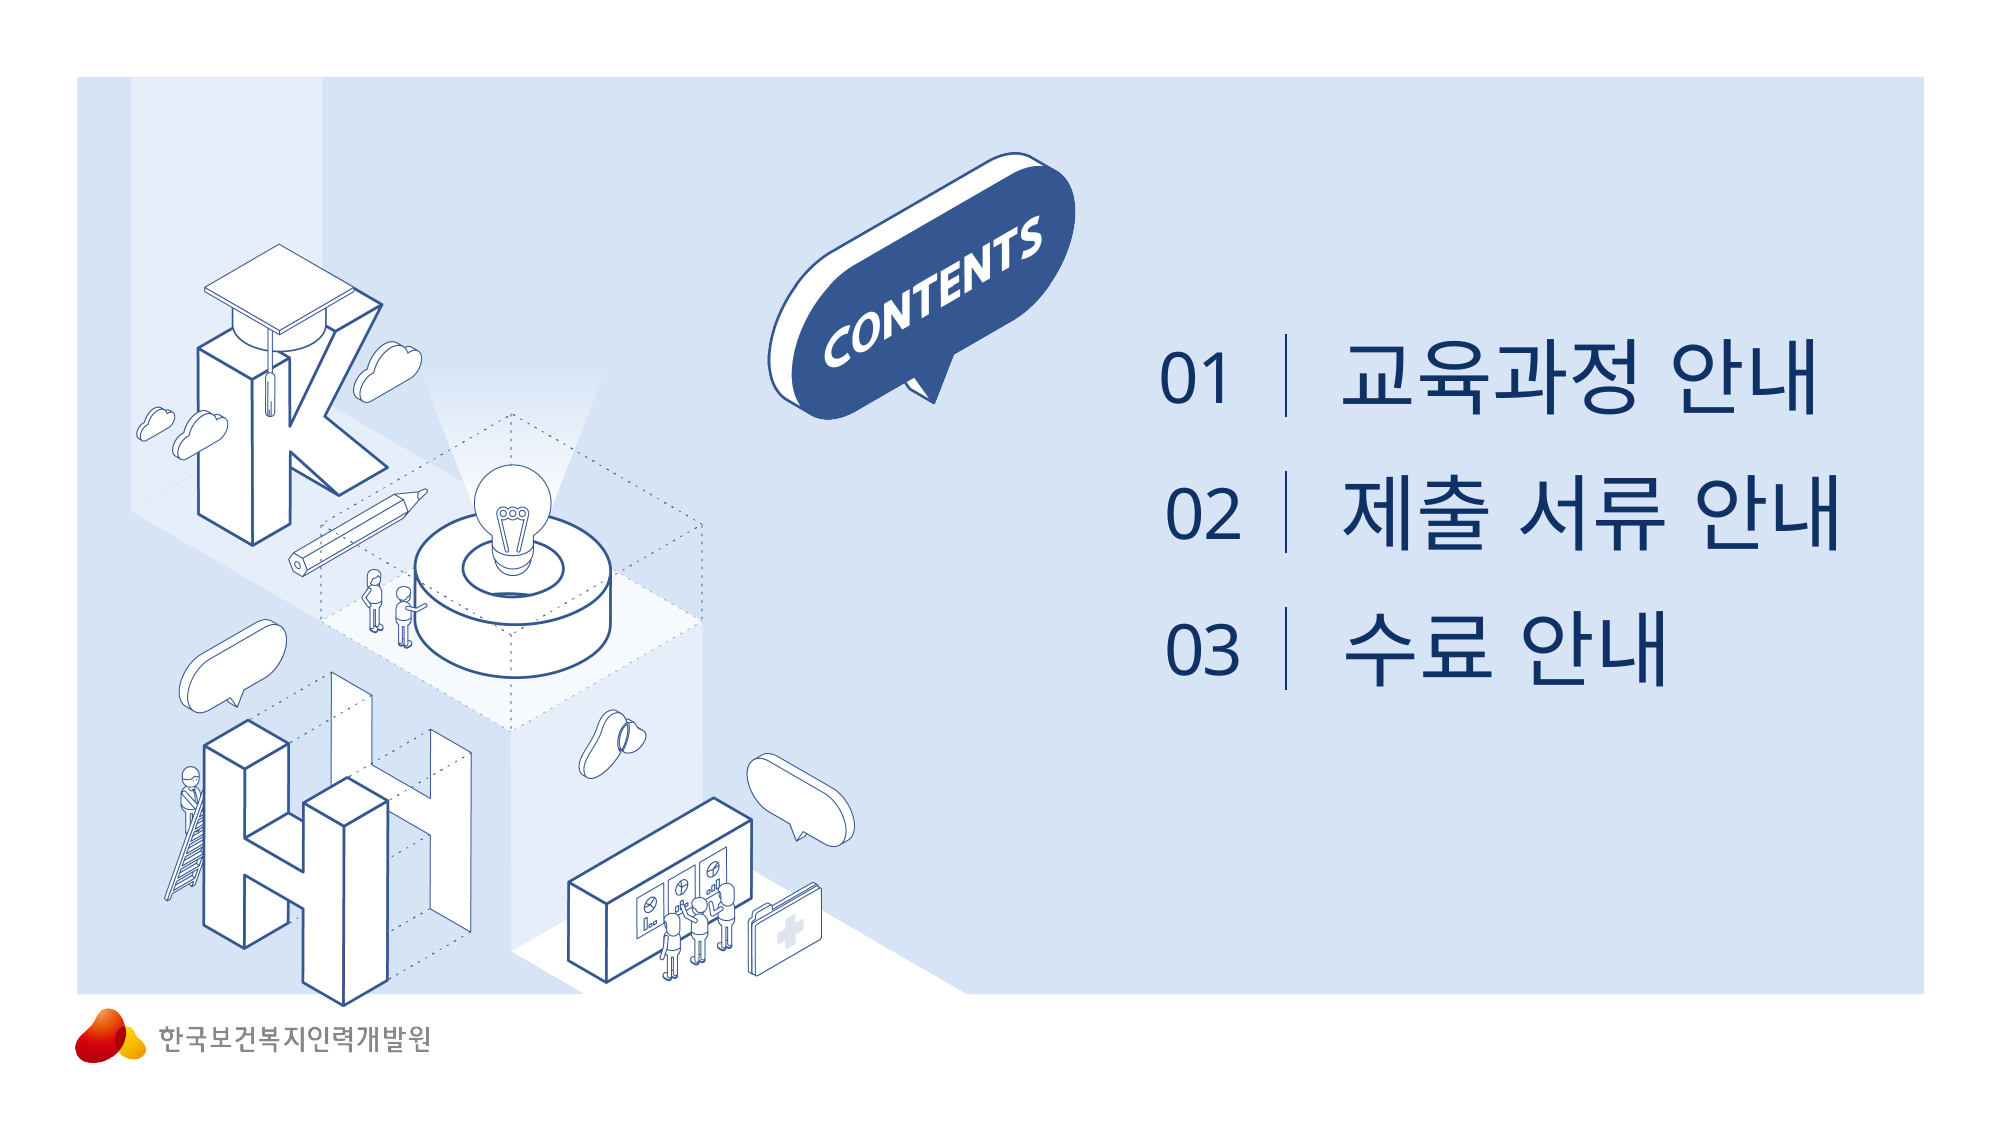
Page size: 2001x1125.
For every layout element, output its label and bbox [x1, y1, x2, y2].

text_box [1144, 317, 1853, 808]
picture [0, 0, 2001, 1125]
text_box [75, 1008, 1549, 1063]
